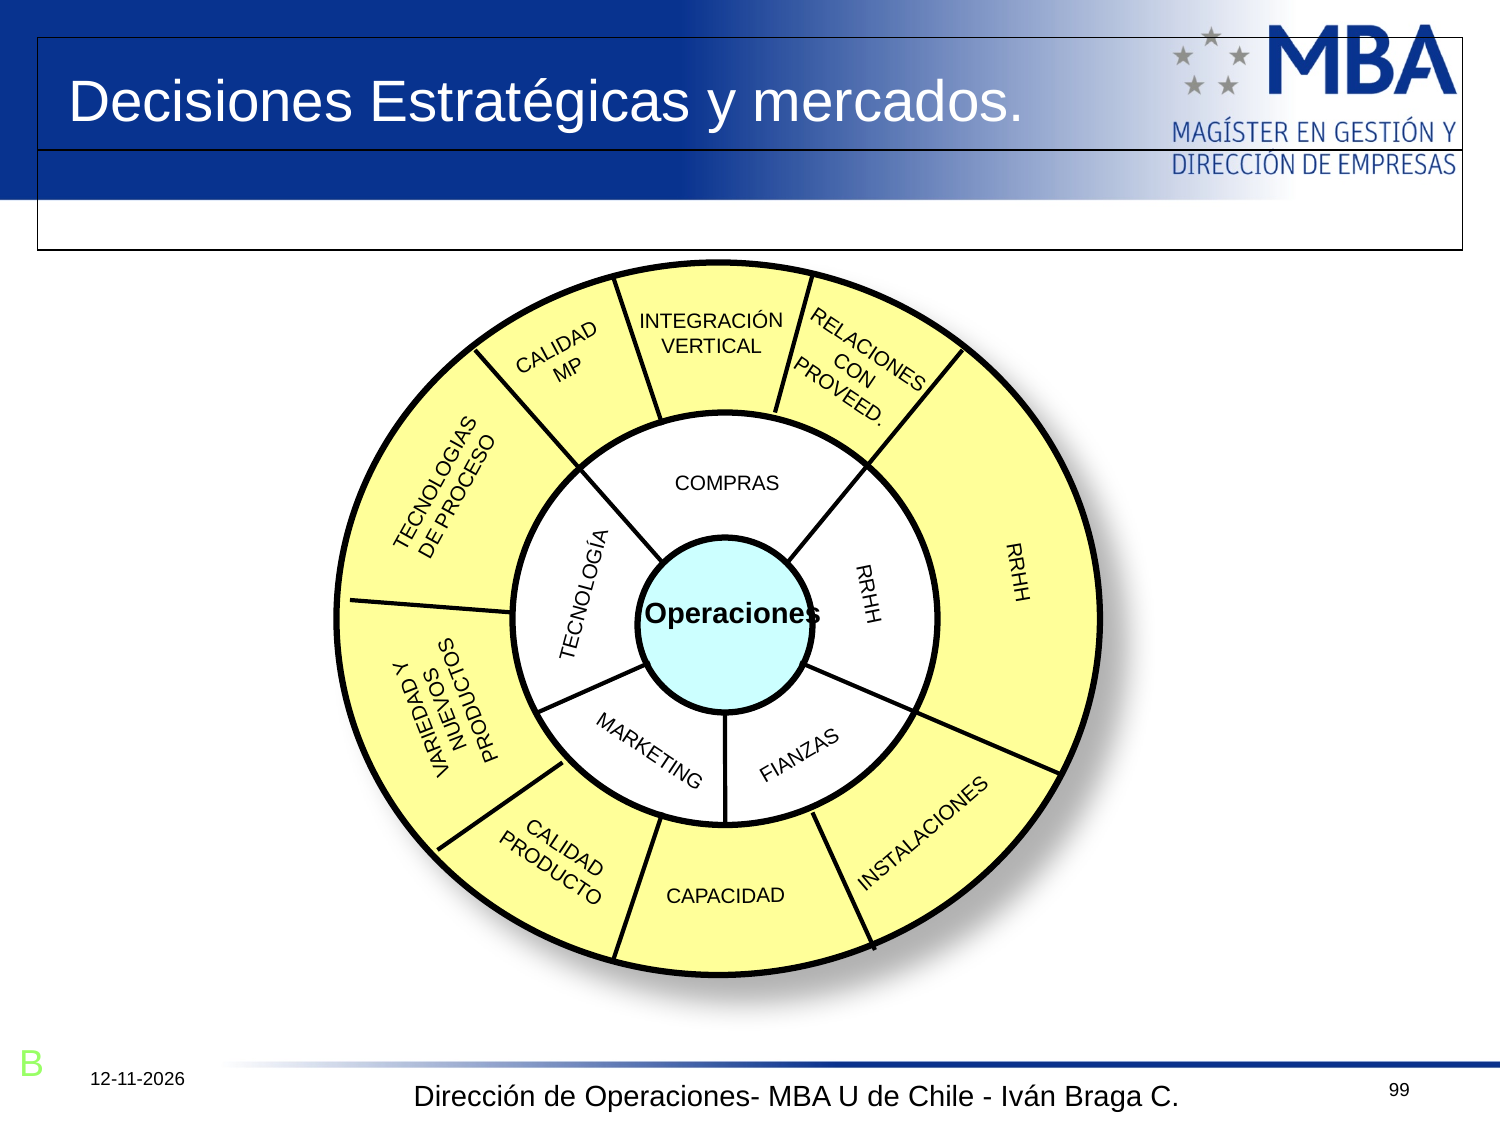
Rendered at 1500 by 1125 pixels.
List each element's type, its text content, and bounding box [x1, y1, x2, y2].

text_box TECNOLOGÍA [541, 509, 624, 681]
text_box Operaciones [629, 587, 837, 688]
text_box [512, 412, 938, 825]
footer [501, 1070, 1034, 1125]
slide_number 99 [1234, 1070, 1426, 1125]
title Decisiones Estratégicas y mercados. [53, 54, 1329, 143]
text_box [336, 262, 1100, 976]
text_box MARKETING [576, 691, 726, 810]
text_box COMPRAS [660, 462, 795, 503]
text_box FIANZAS [738, 707, 860, 801]
text_box INTEGRACIÓN VERTICAL [624, 299, 799, 366]
picture [0, 0, 1500, 1125]
text_box VARIEDAD Y NUEVOS PRODUCTOS [371, 618, 515, 802]
text_box [646, 537, 804, 587]
text_box CAPACIDAD [651, 874, 801, 916]
text_box RRHH [992, 525, 1047, 620]
text_box CALIDAD MP [493, 300, 624, 415]
text_box INSTALACIONES [835, 754, 1009, 911]
text_box TECNOLOGIAS DE PROCESO [373, 395, 517, 584]
text_box B [4, 1031, 60, 1092]
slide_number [74, 1058, 426, 1103]
text_box [37, 149, 1463, 250]
text_box [37, 37, 1463, 149]
text_box [664, 688, 786, 713]
text_box CALIDAD PRODUCTO [479, 789, 639, 926]
text_box RRHH [841, 546, 899, 642]
text_box RELACIONES CON PROVEED. [748, 287, 948, 474]
